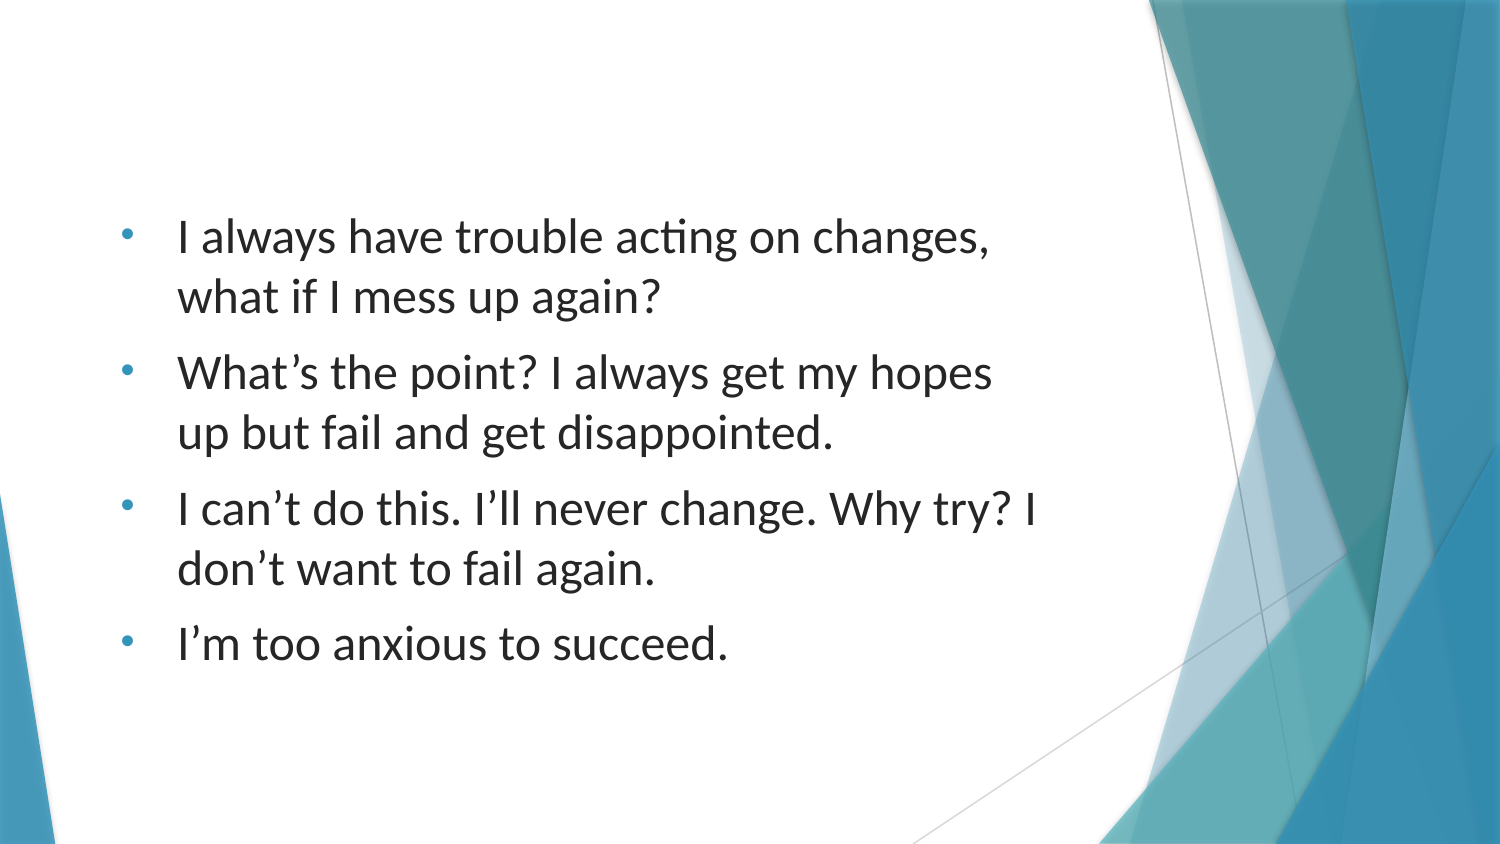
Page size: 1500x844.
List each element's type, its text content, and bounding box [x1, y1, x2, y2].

text_box I always have trouble acting on changes, what if I mess up again? What’s the point? I always get my hopes up but fail and get disappointed. I can’t do this. I’ll never change. Why try? I don’t want to fail again. I’m too anxious to succeed. [105, 196, 1058, 741]
